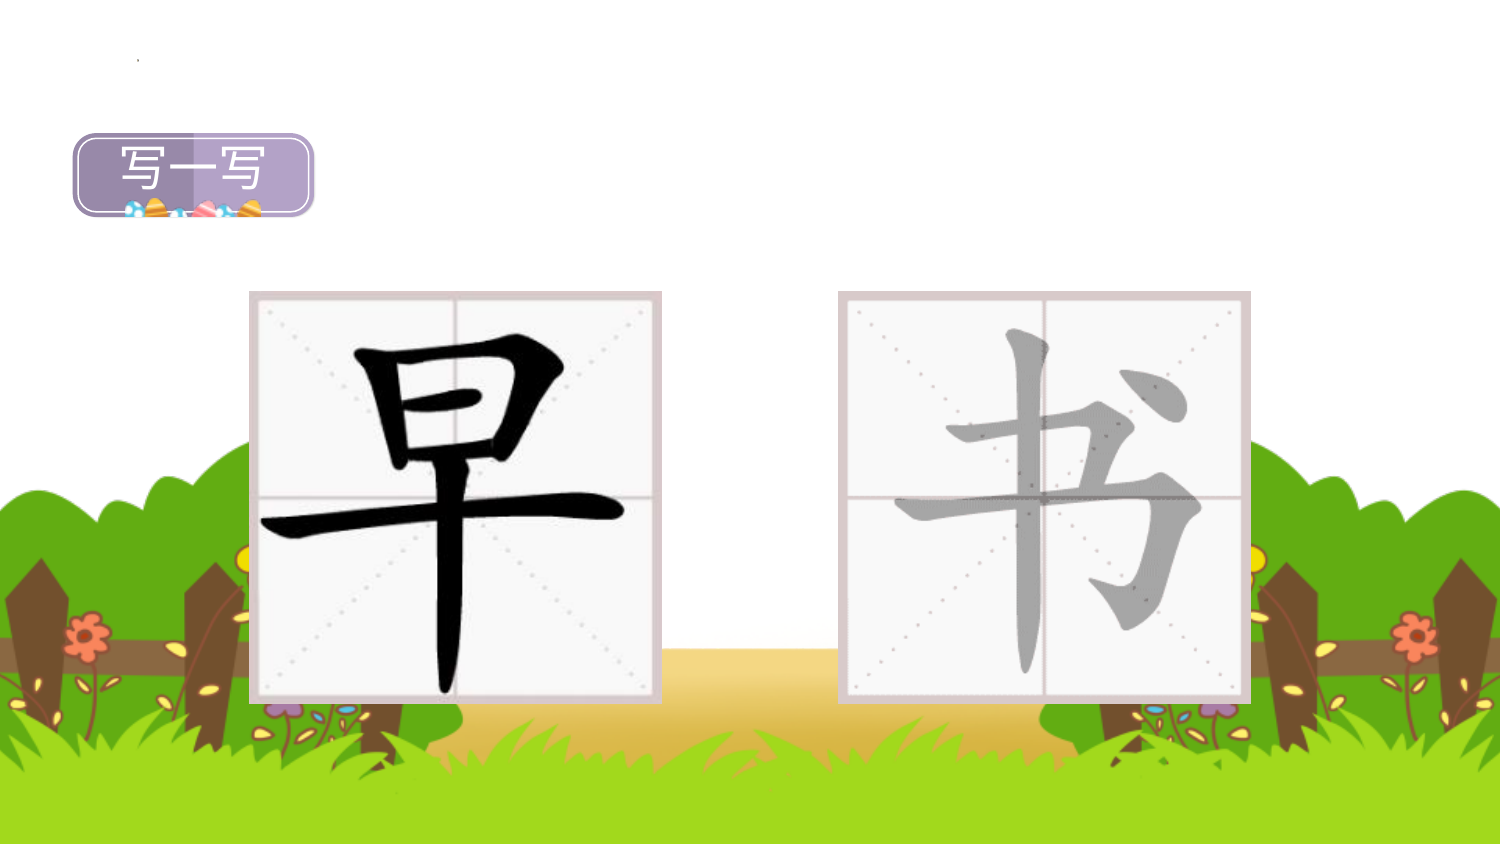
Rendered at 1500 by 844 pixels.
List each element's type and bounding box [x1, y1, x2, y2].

picture [0, 95, 1500, 844]
text_box [72, 129, 314, 218]
